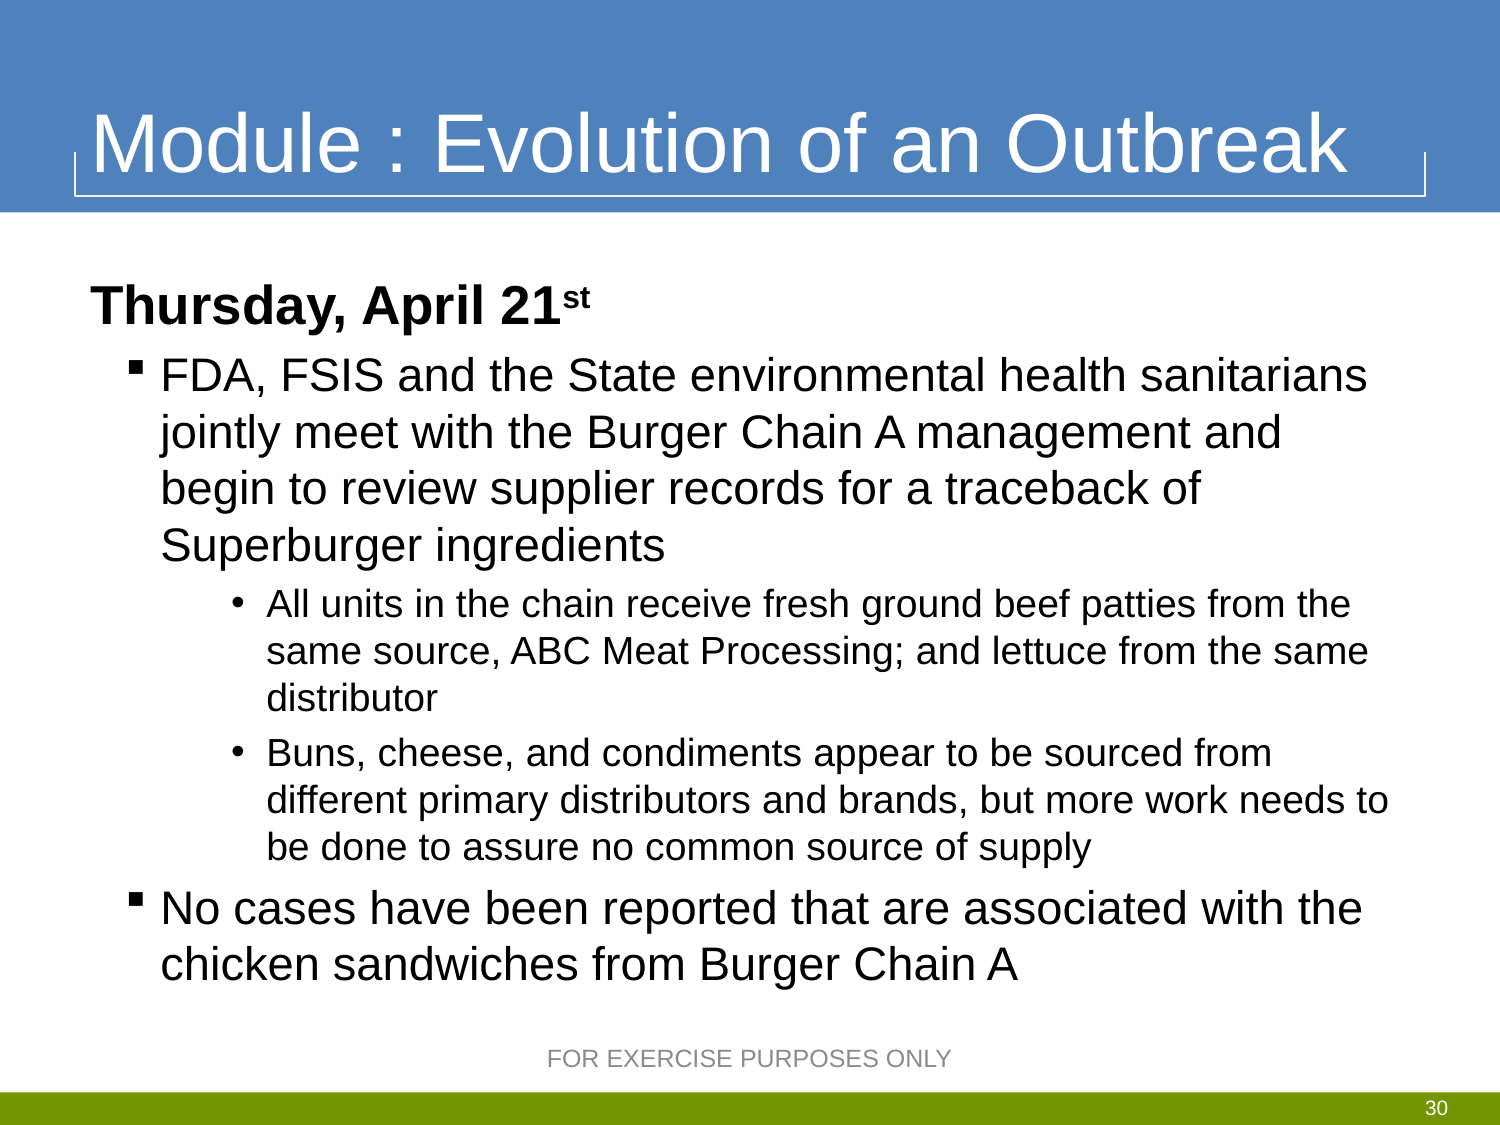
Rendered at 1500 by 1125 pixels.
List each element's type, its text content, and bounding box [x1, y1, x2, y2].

title Module : Evolution of an Outbreak [74, 44, 1426, 233]
footer FOR EXERCISE PURPOSES ONLY [512, 1042, 988, 1103]
list Thursday, April 21st FDA, FSIS and the State environmental health sanitarians jointly meet with the Burger Chain A management and begin to review supplier records for a traceback of Superburger ingredients All units in the chain receive fresh ground beef patties from the same source, ABC Meat Processing; and lettuce from the same distributor Buns, cheese, and condiments appear to be sourced from different primary distributors and brands, but more work needs to be done to assure no common source of supply No cases have been reported that are associated with the chicken sandwiches from Burger Chain A [74, 262, 1426, 1006]
